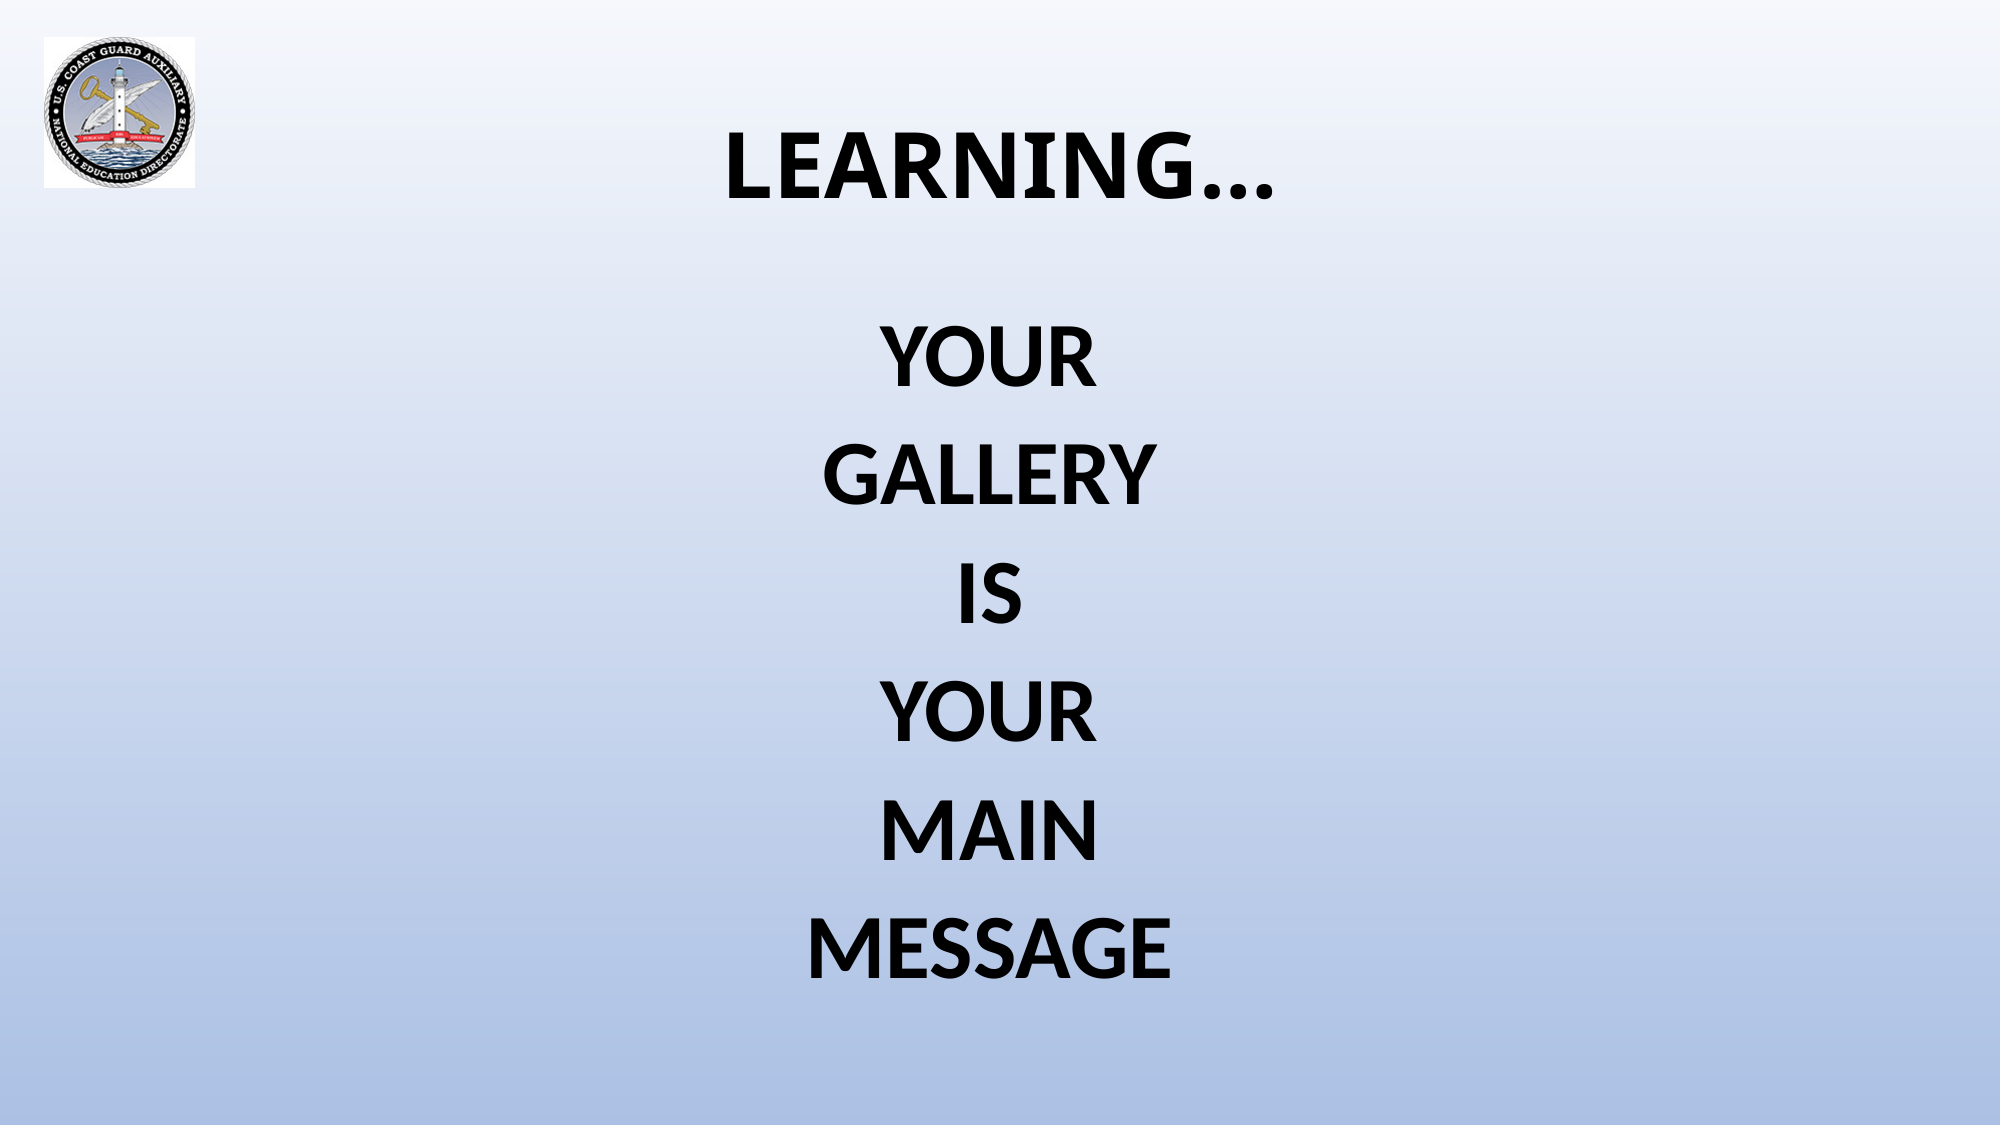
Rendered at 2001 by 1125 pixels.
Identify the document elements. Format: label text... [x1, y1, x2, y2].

title LEARNING… [137, 59, 1863, 278]
list YOUR GALLERY IS YOUR MAIN MESSAGE [137, 299, 1863, 1014]
picture [44, 37, 195, 188]
